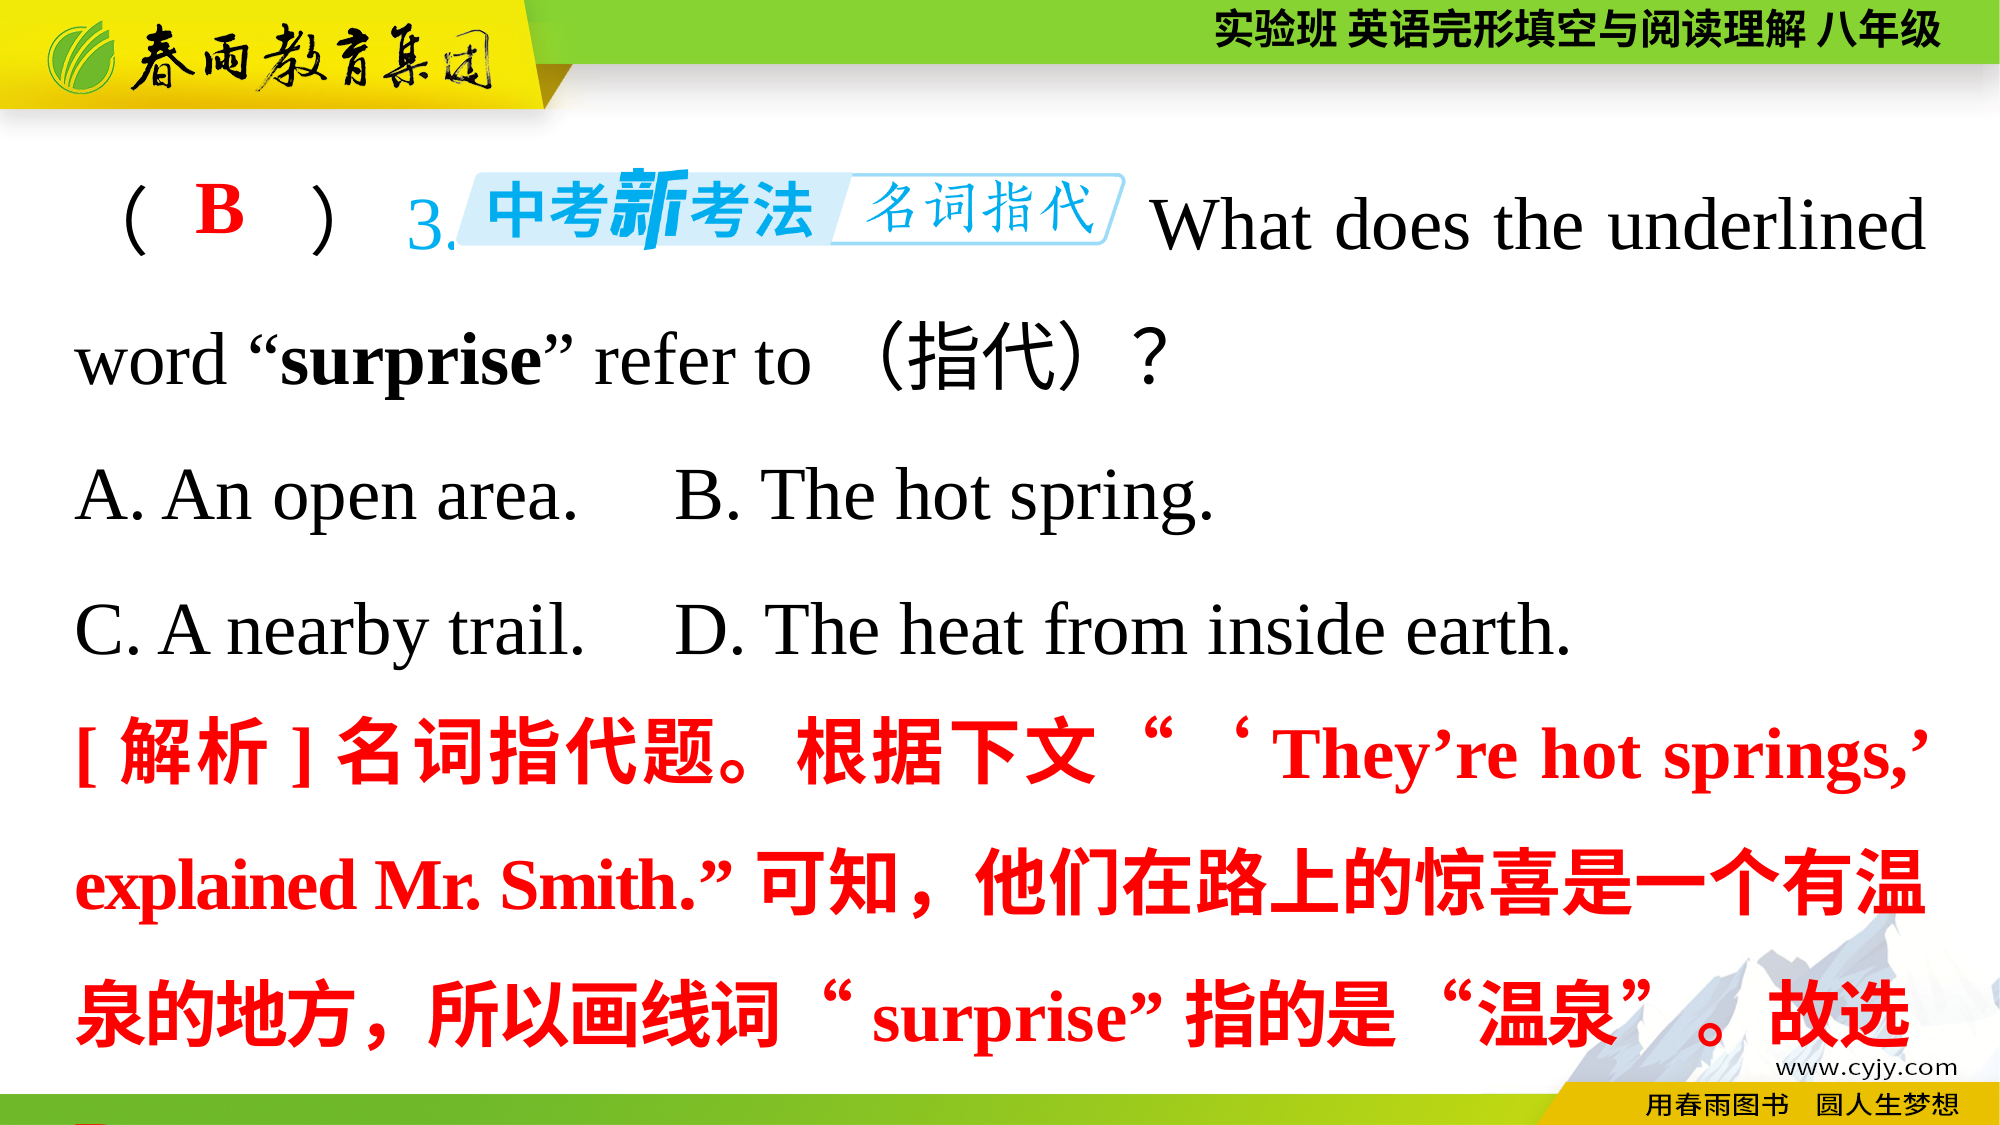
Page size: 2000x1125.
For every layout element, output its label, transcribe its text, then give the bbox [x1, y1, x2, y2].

text_box [解析]名词指代题。根据下文“‘They’re hot springs,’ explained Mr. Smith.”可知，他们在路上的惊喜是一个有温泉的地方，所以画线词“surprise”指的是“温泉”。故选B。 [59, 654, 1944, 1125]
picture [454, 163, 1129, 252]
picture [0, 0, 2000, 1125]
list （ ）3. What does the underlined word “surprise” refer to（指代）？ A. An open area. B. The hot spring. C. A nearby trail. D. The heat from inside earth. [59, 122, 1944, 654]
text_box B [180, 151, 261, 256]
